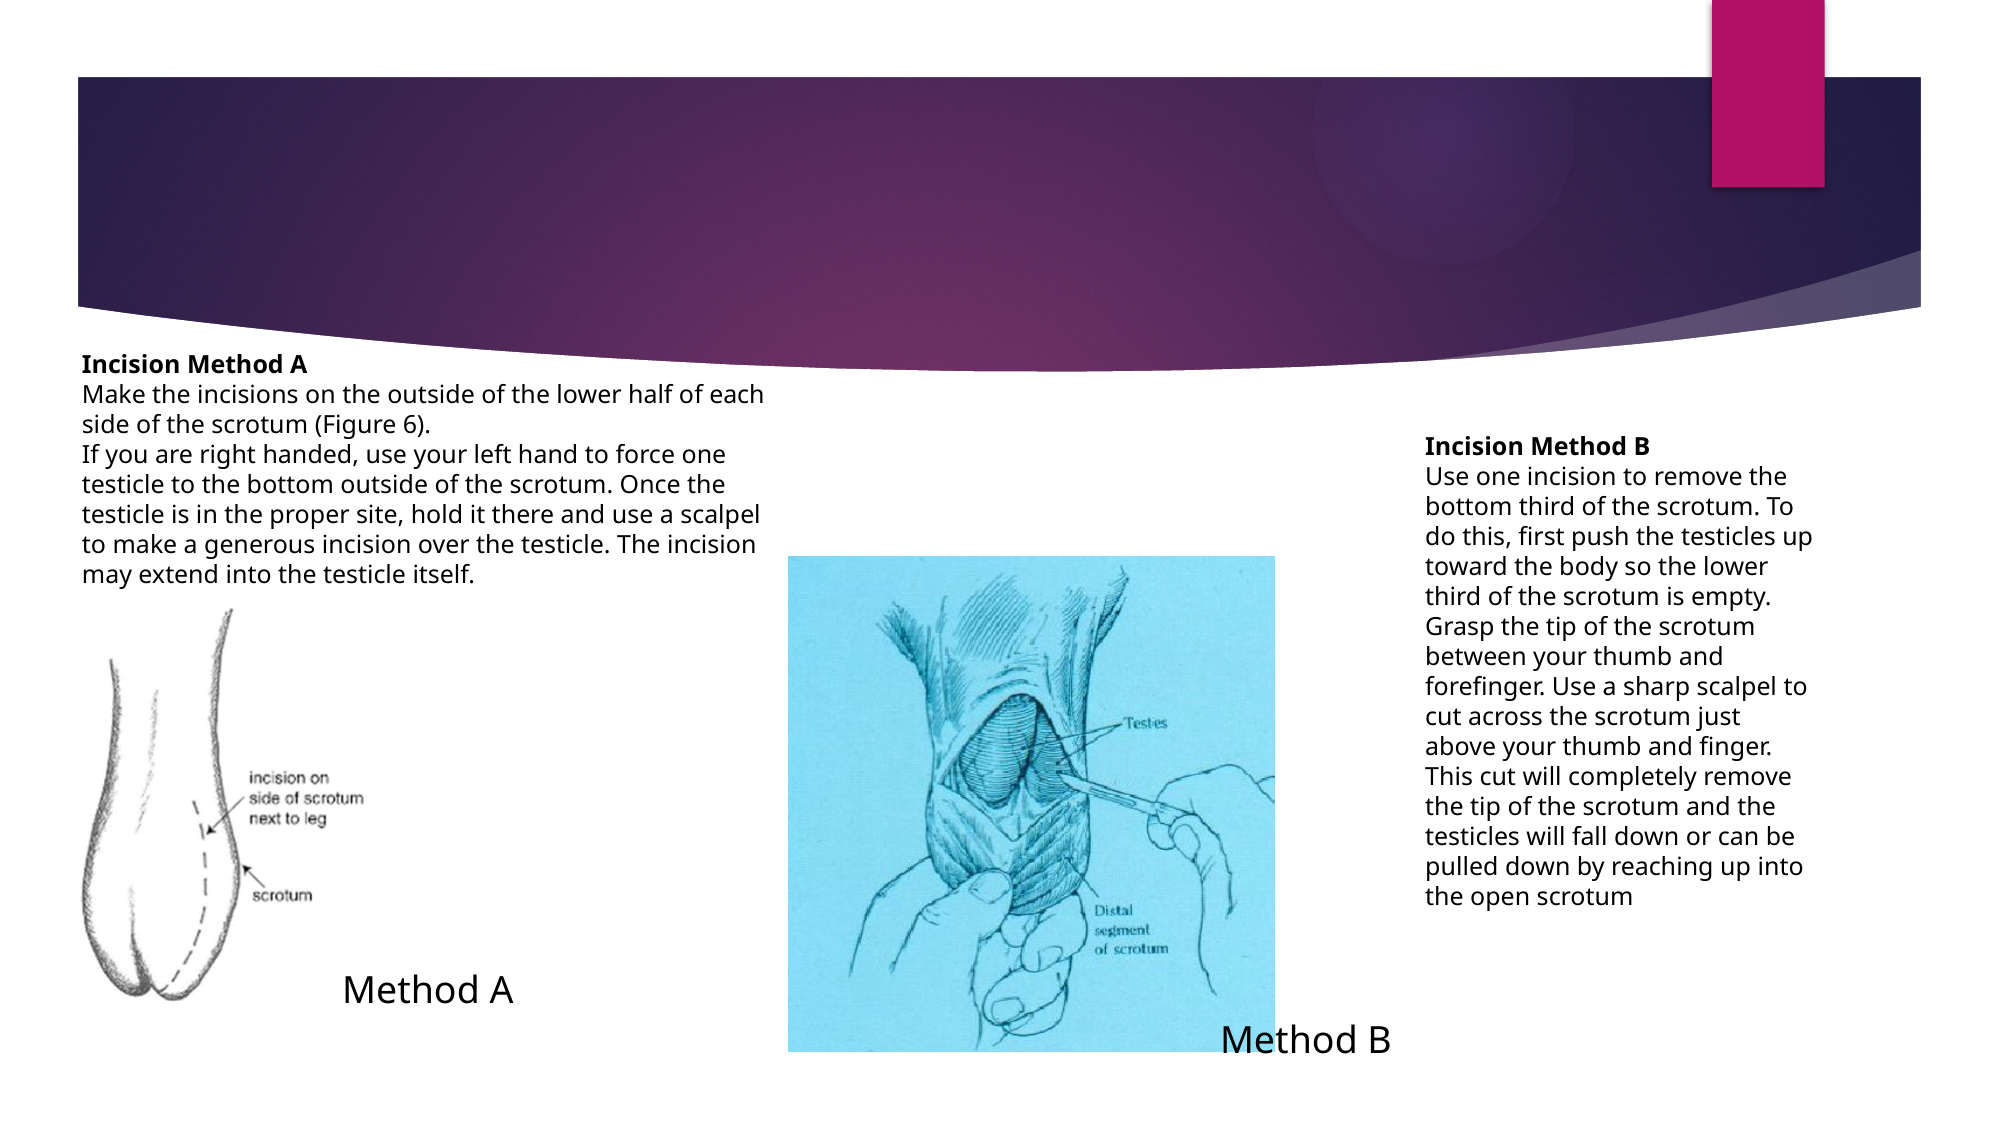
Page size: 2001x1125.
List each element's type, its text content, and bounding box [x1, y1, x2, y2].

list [66, 598, 368, 1010]
picture [788, 556, 1276, 1052]
text_box Incision Method B Use one incision to remove the bottom third of the scrotum. To do this, first push the testicles up toward the body so the lower third of the scrotum is empty. Grasp the tip of the scrotum between your thumb and forefinger. Use a sharp scalpel to cut across the scrotum just above your thumb and finger. This cut will completely remove the tip of the scrotum and the testicles will fall down or can be pulled down by reaching up into the open scrotum [1410, 423, 1833, 918]
text_box Incision Method A Make the incisions on the outside of the lower half of each side of the scrotum (Figure 6). If you are right handed, use your left hand to force one testicle to the bottom outside of the scrotum. Once the testicle is in the proper site, hold it there and use a scalpel to make a generous incision over the testicle. The incision may extend into the testicle itself. [67, 341, 789, 596]
text_box Method A [367, 959, 529, 1019]
text_box Method B [1205, 1009, 1407, 1069]
